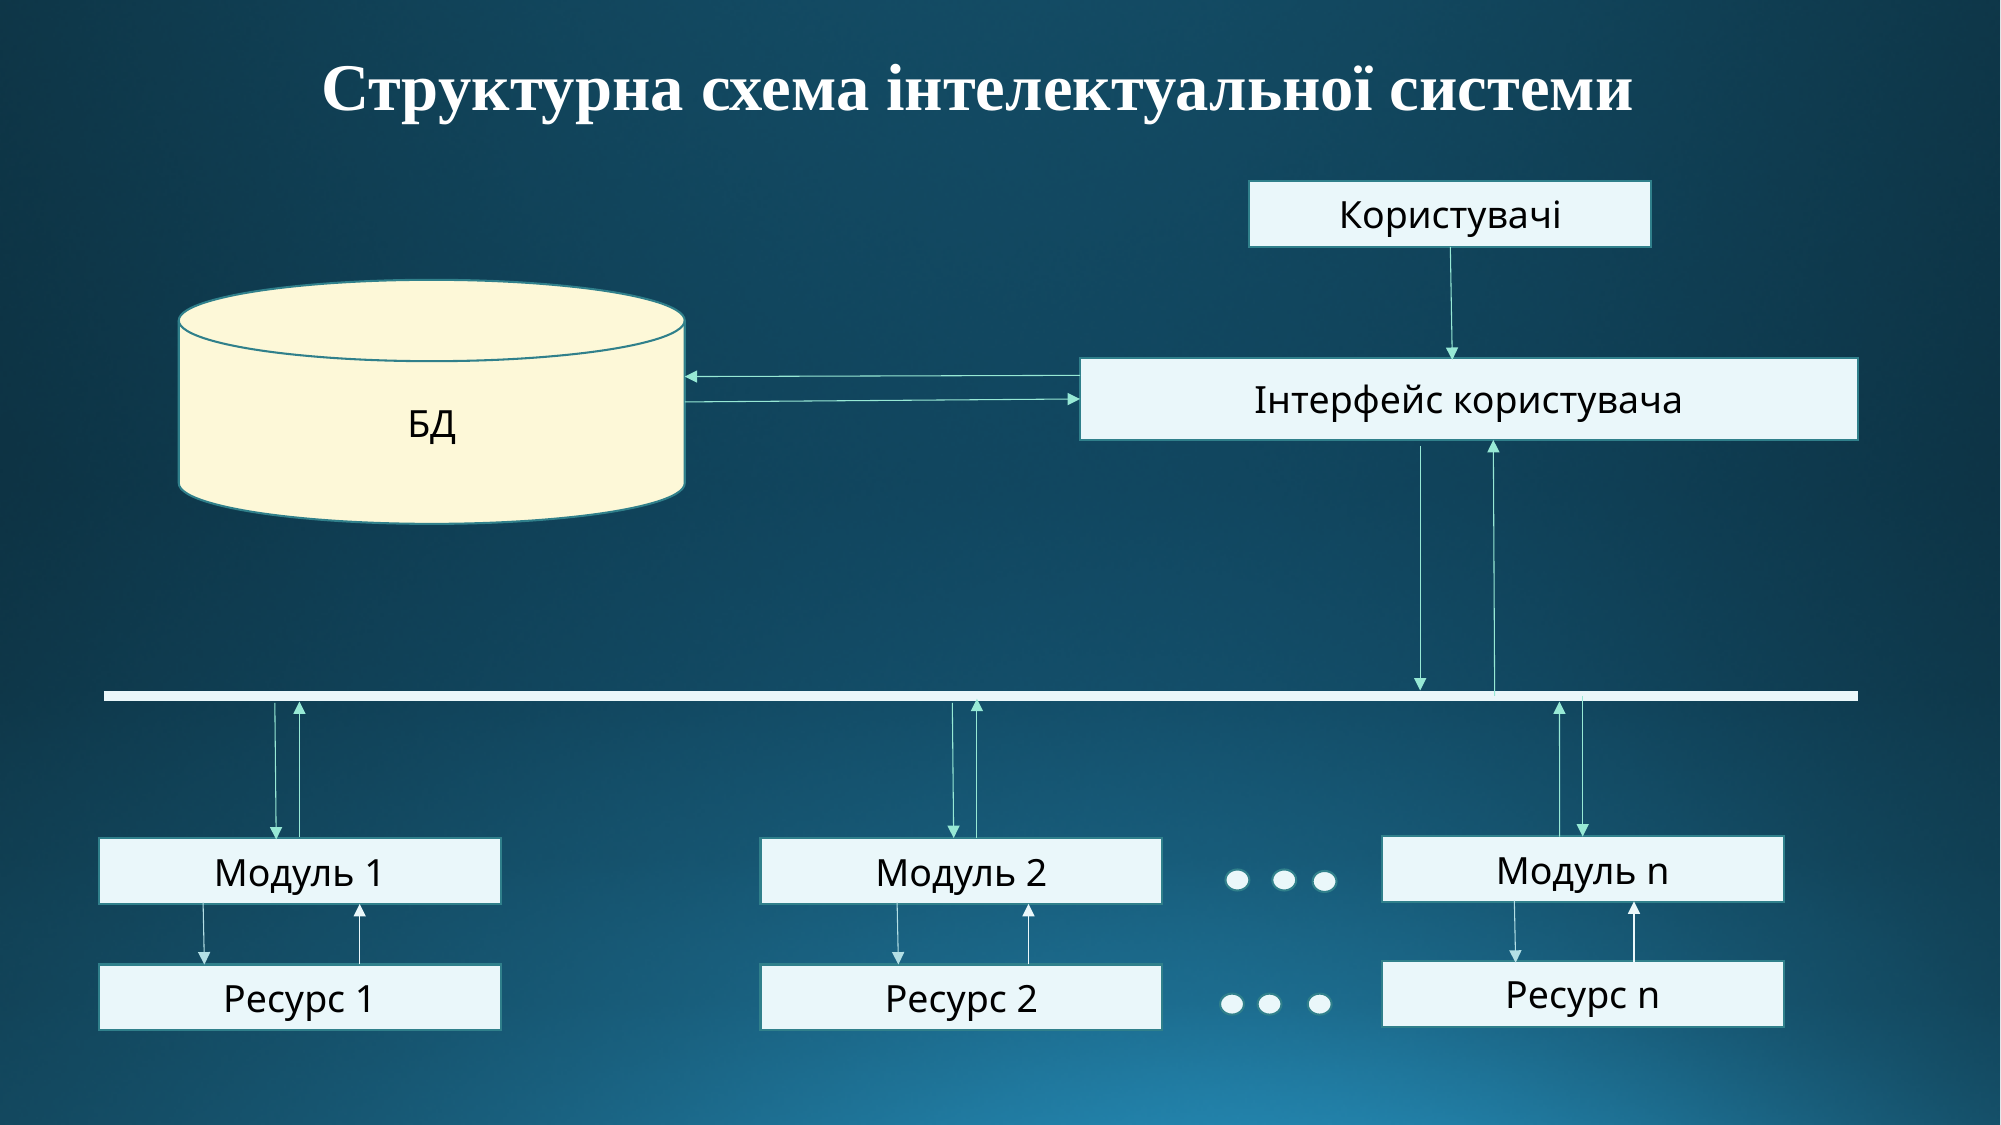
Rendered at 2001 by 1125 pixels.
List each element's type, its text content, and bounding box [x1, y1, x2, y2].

text_box [1306, 992, 1333, 1016]
text_box Структурна схема інтелектуальної системи [300, 35, 1657, 131]
text_box [1224, 868, 1251, 892]
text_box Ресурс 2 [759, 963, 1163, 1031]
text_box Модуль 2 [759, 837, 1163, 905]
text_box Ресурс 1 [98, 963, 502, 1031]
text_box Користувачі [1248, 180, 1652, 248]
text_box [1271, 868, 1298, 892]
text_box Модуль n [1381, 835, 1785, 903]
text_box [1311, 869, 1338, 894]
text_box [684, 398, 1080, 402]
text_box [1219, 992, 1246, 1016]
picture [0, 0, 2001, 1125]
text_box БД [177, 278, 686, 525]
text_box Інтерфейс користувача [1079, 357, 1859, 441]
text_box Ресурс n [1381, 960, 1785, 1028]
text_box [1256, 992, 1283, 1016]
text_box Модуль 1 [98, 837, 502, 905]
